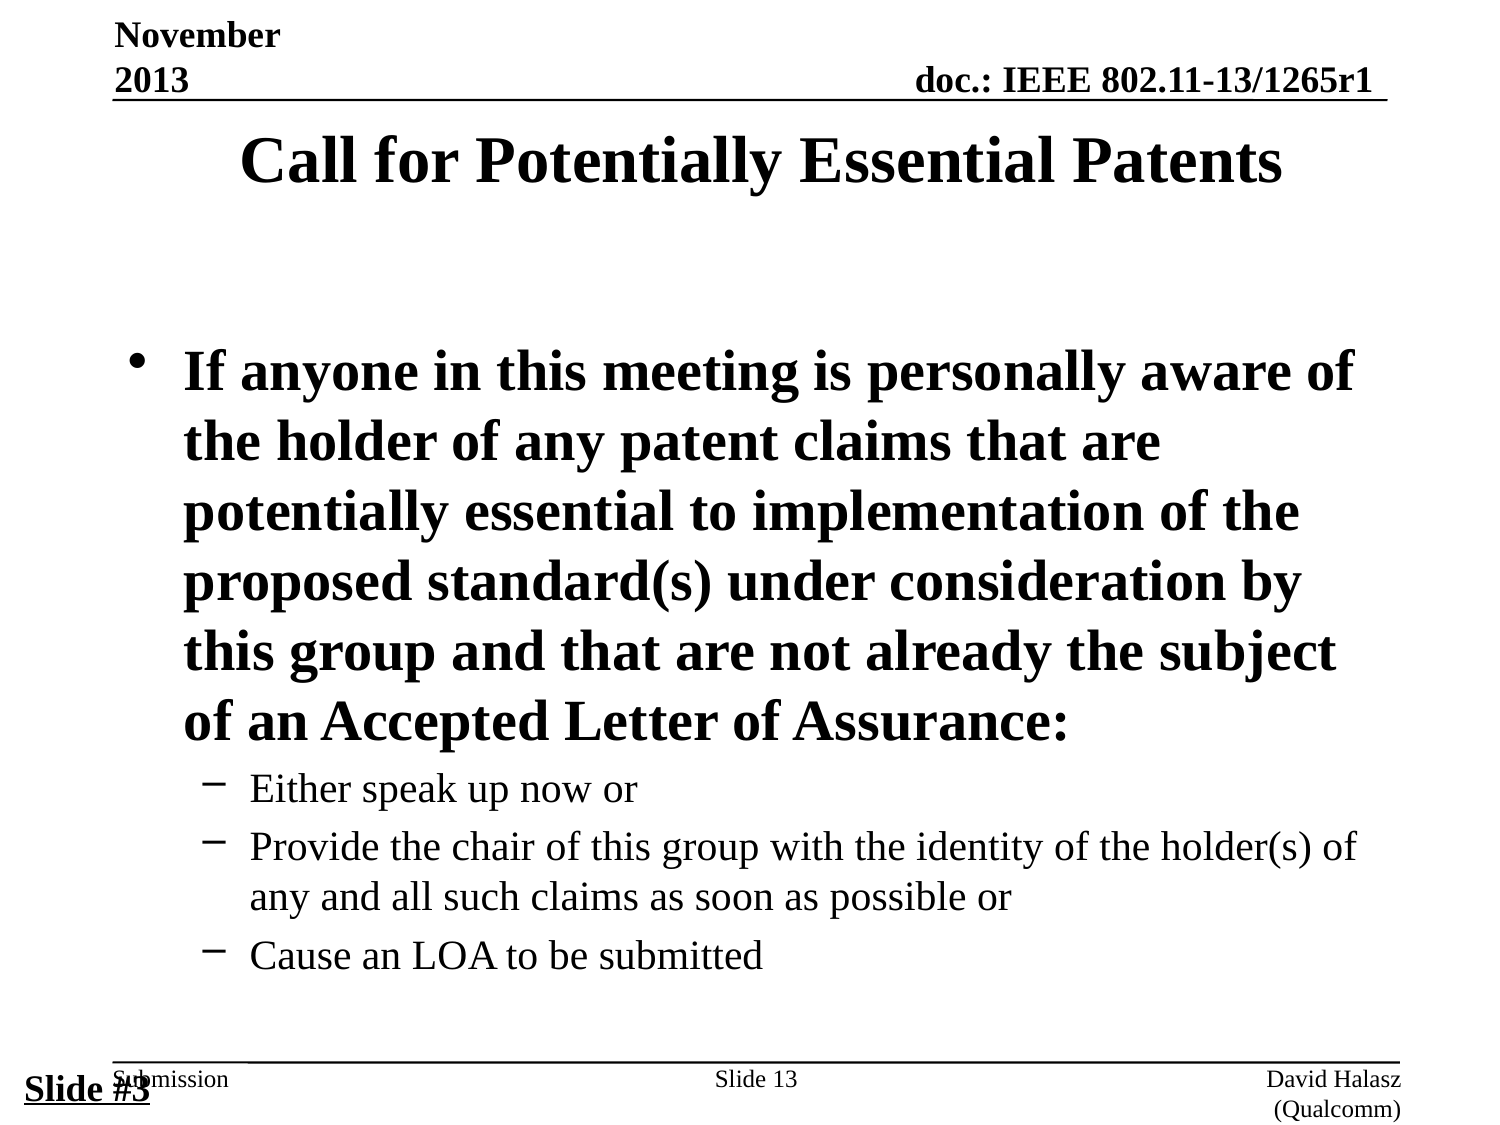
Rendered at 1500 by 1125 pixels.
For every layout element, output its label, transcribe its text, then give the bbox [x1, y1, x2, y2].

footer David Halasz (Qualcomm) [1264, 1061, 1402, 1093]
title Call for Potentially Essential Patents [49, 62, 1476, 251]
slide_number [114, 54, 333, 101]
slide_number Slide 13 [712, 1061, 800, 1093]
text_box Slide #3 [9, 1056, 166, 1116]
list If anyone in this meeting is personally aware of the holder of any patent claims that are potentially essential to implementation of the proposed standard(s) under consideration by this group and that are not already the subject of an Accepted Letter of Assurance: Either speak up now or Provide the chair of this group with the identity of the holder(s) of any and all such claims as soon as possible or Cause an LOA to be submitted [112, 324, 1388, 1001]
